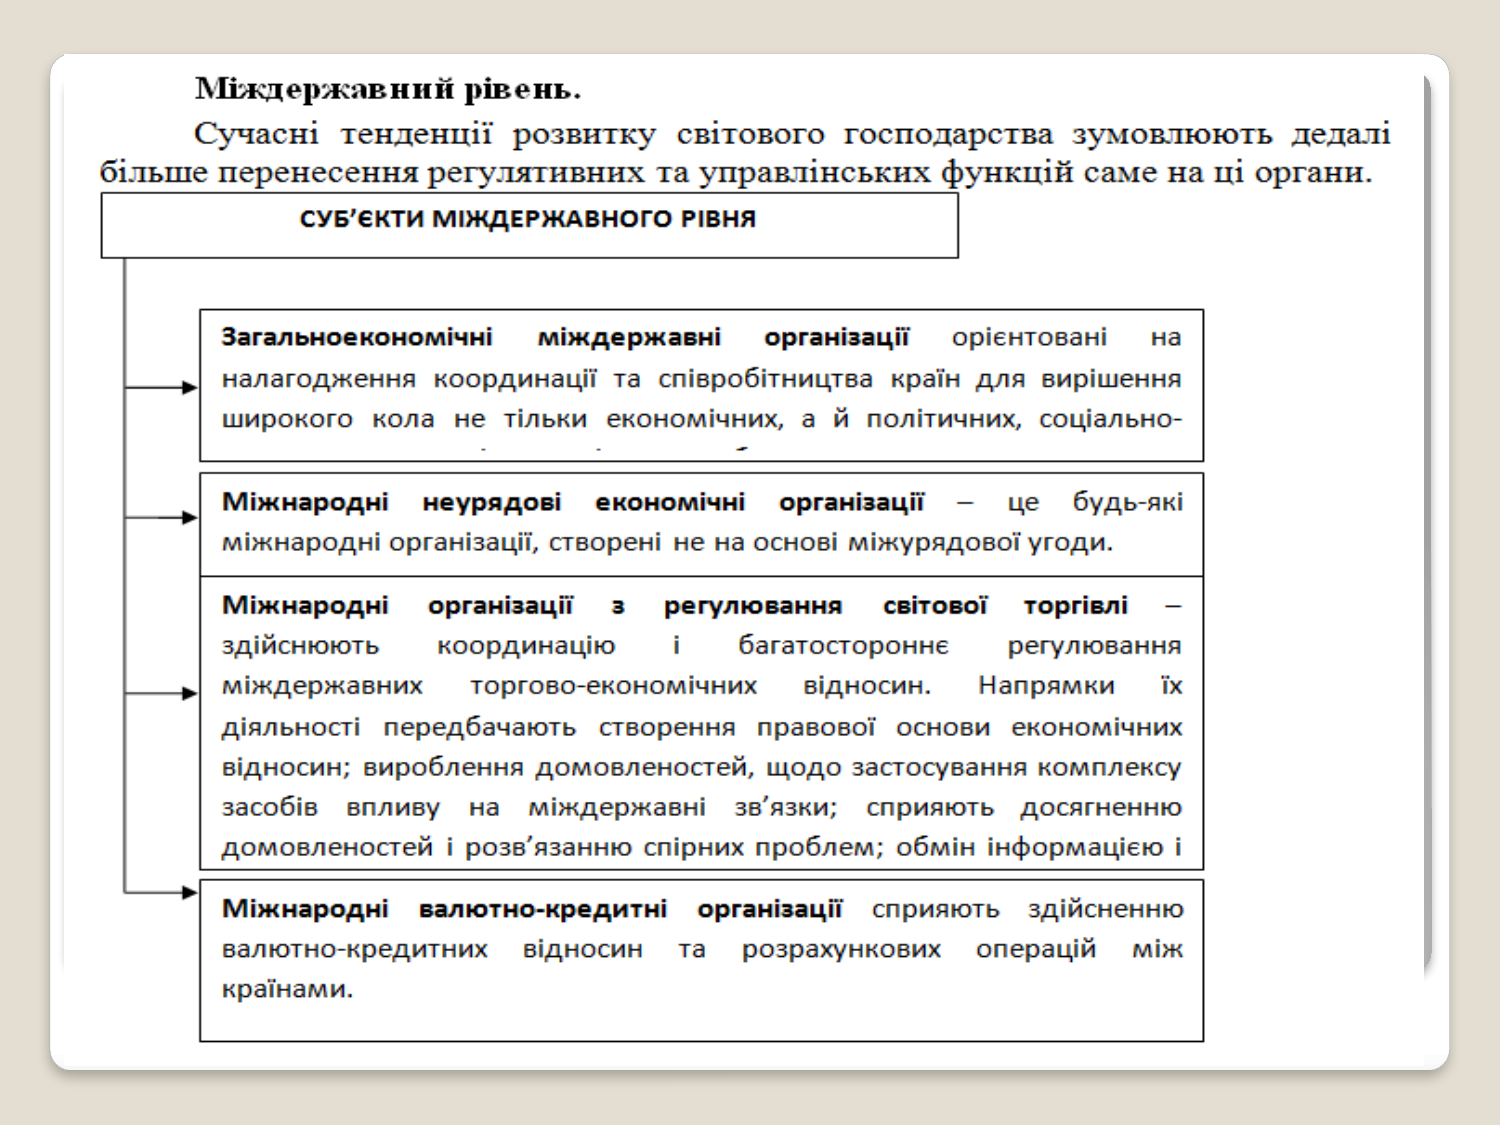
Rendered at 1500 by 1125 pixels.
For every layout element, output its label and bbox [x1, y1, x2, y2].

list [64, 54, 1424, 1066]
